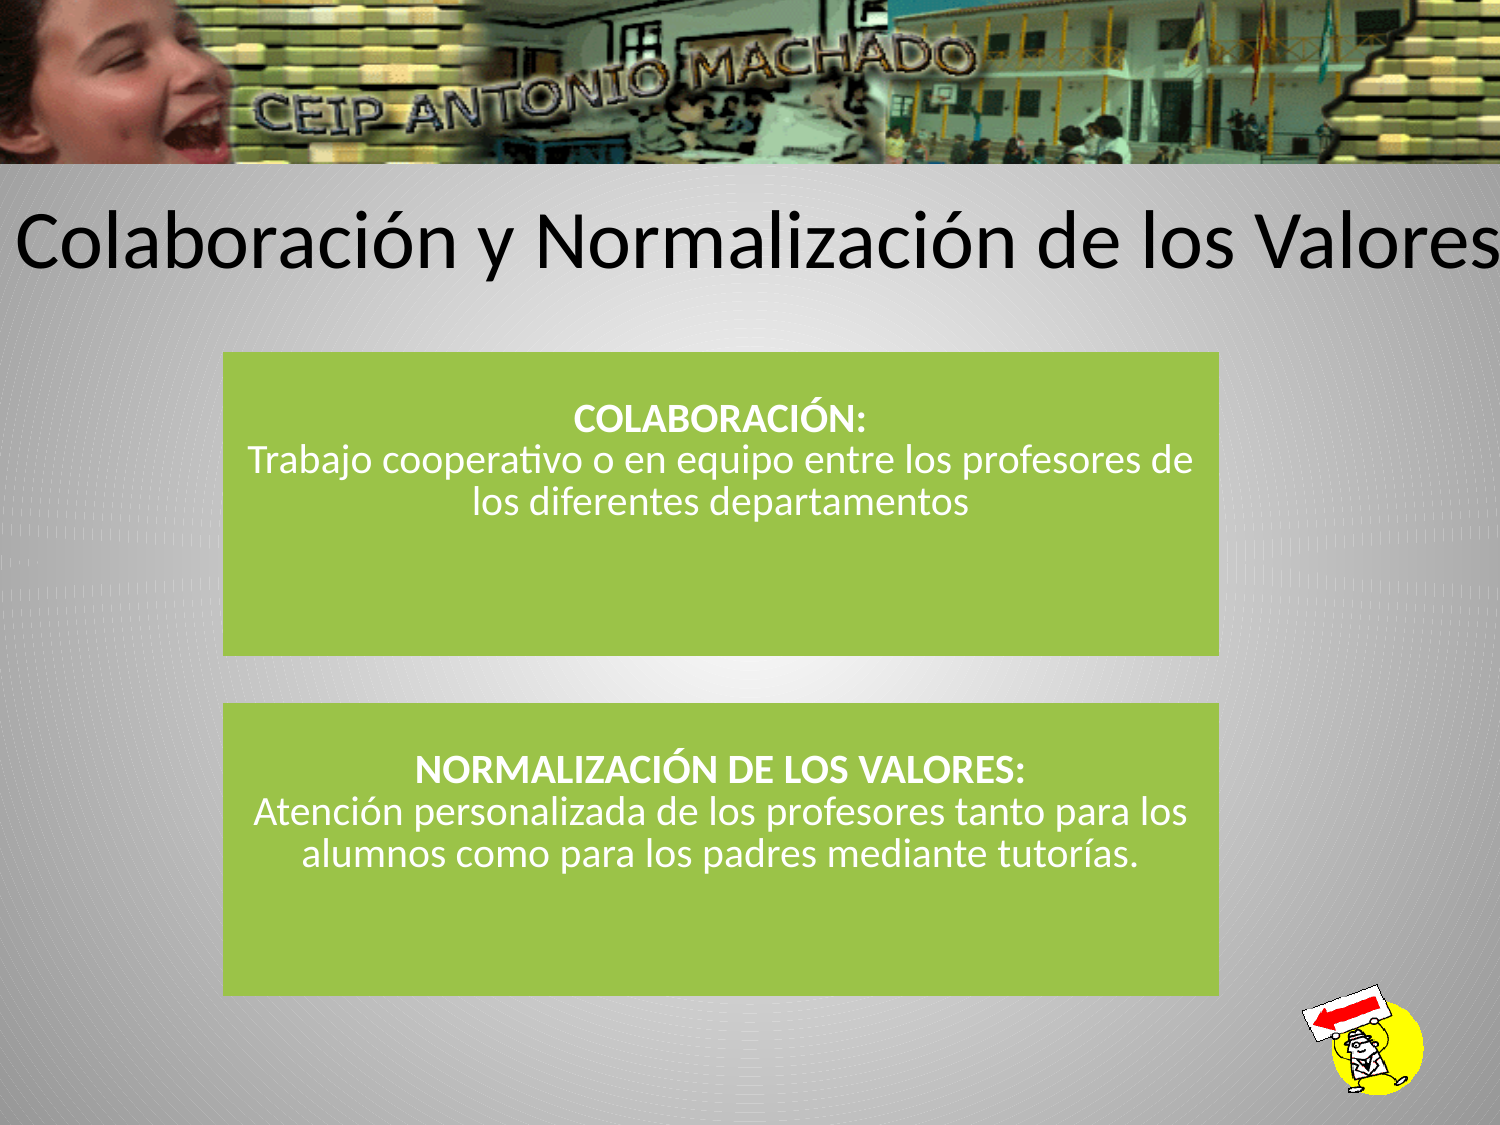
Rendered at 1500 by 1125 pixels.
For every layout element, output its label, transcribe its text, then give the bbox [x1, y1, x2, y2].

table_header NORMALIZACIÓN DE LOS VALORES: Atención personalizada de los profesores tanto para los alumnos como para los padres mediante tutorías. [223, 703, 1219, 996]
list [0, 0, 1500, 165]
title Colaboración y Normalización de los Valores [0, 187, 1500, 293]
picture [1300, 984, 1438, 1096]
table_header COLABORACIÓN: Trabajo cooperativo o en equipo entre los profesores de los diferentes departamentos [223, 352, 1219, 656]
